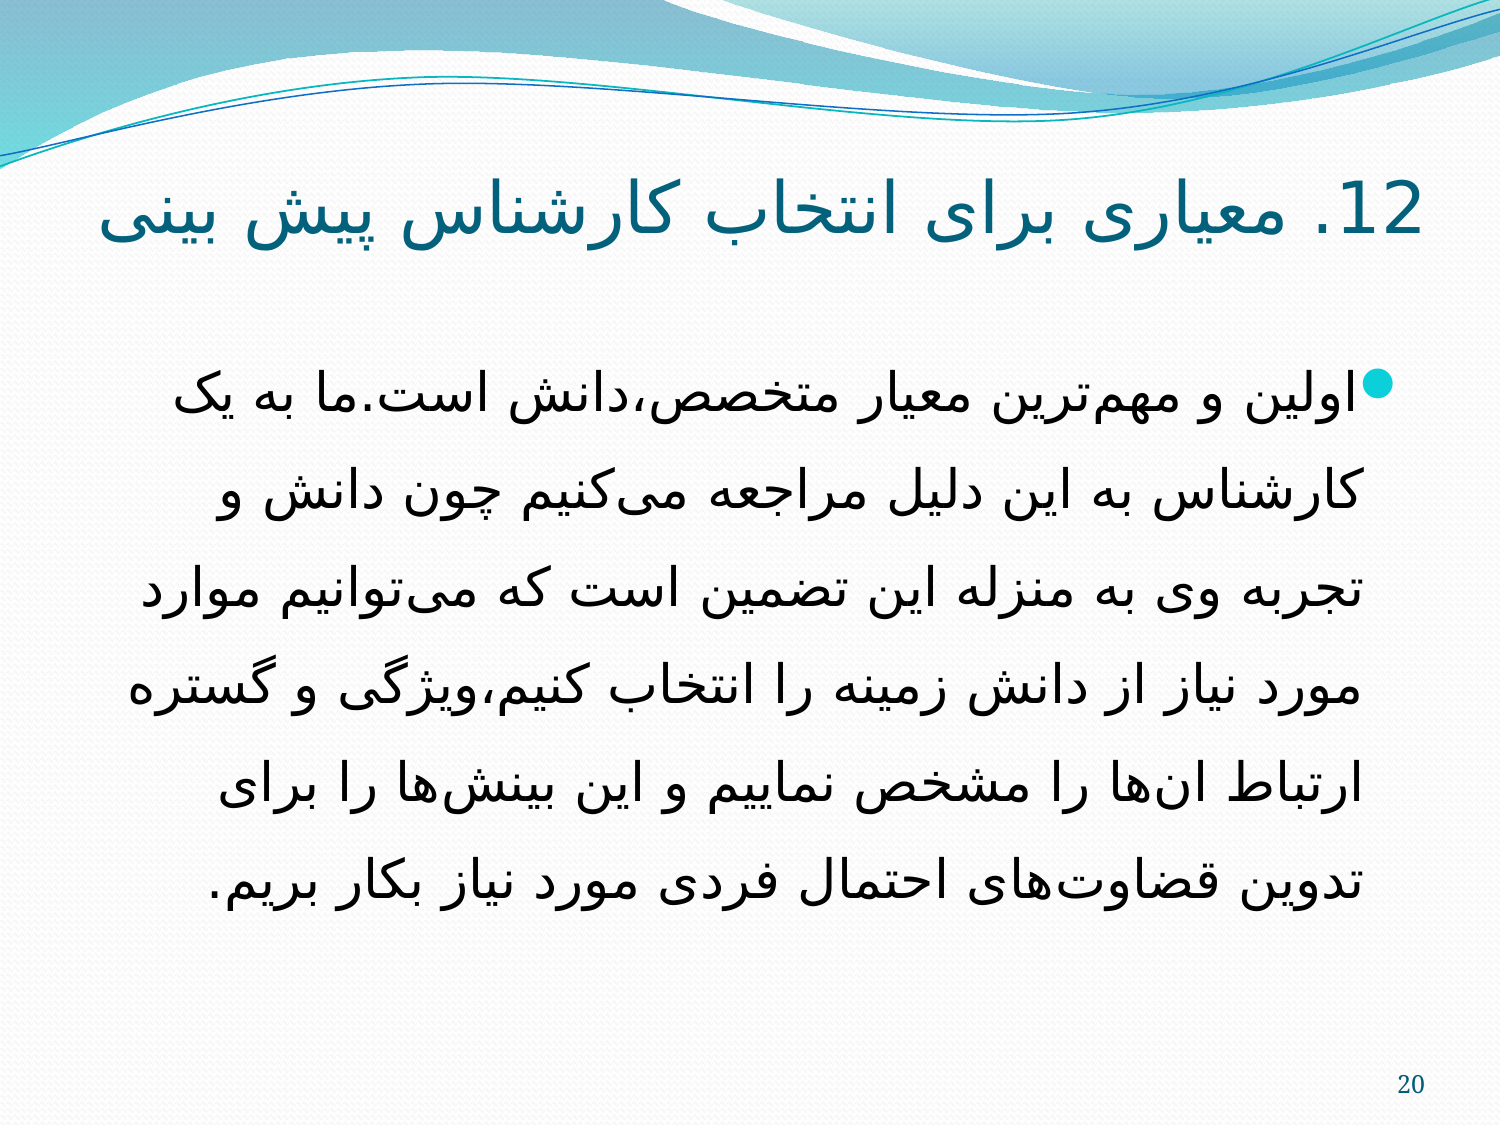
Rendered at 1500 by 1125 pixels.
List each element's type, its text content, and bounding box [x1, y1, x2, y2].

slide_number 20 [1299, 1042, 1425, 1103]
title 12. معیاری برای انتخاب کارشناس پیش بینی [87, 149, 1438, 338]
list اولین و مهم‌ترین معیار متخصص،دانش است.ما به یک کارشناس به این دلیل مراجعه می‌کنیم چون دانش و تجربه وی به منزله این تضمین است که می‌توانیم موارد مورد نیاز از دانش زمینه را انتخاب کنیم،ویژگی و گستره ارتباط ان‌ها را مشخص نماییم و این بینش‌ها را برای تدوین قضاوت‌های احتمال فردی مورد نیاز بکار بریم. [75, 317, 1425, 1038]
